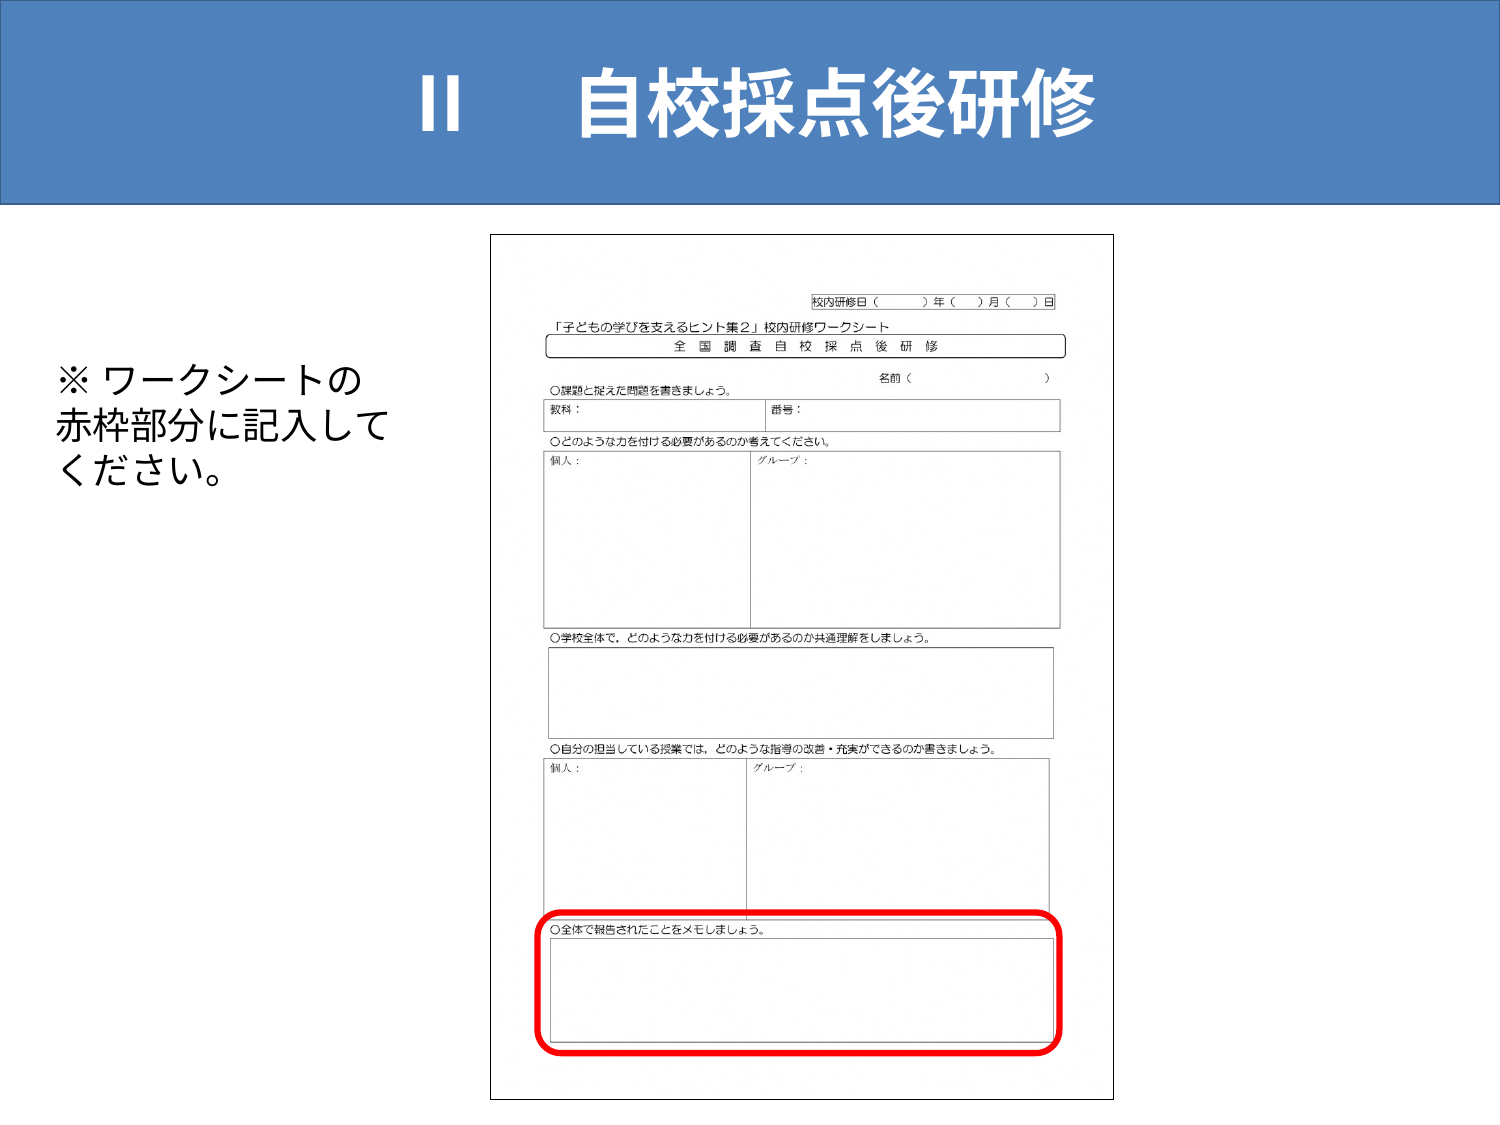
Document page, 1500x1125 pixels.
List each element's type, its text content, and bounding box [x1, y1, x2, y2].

picture [490, 234, 1114, 1101]
text_box ※ワークシートの 赤枠部分に記入してください。 [40, 349, 410, 500]
text_box Ⅱ 自校採点後研修 [0, 0, 1500, 205]
